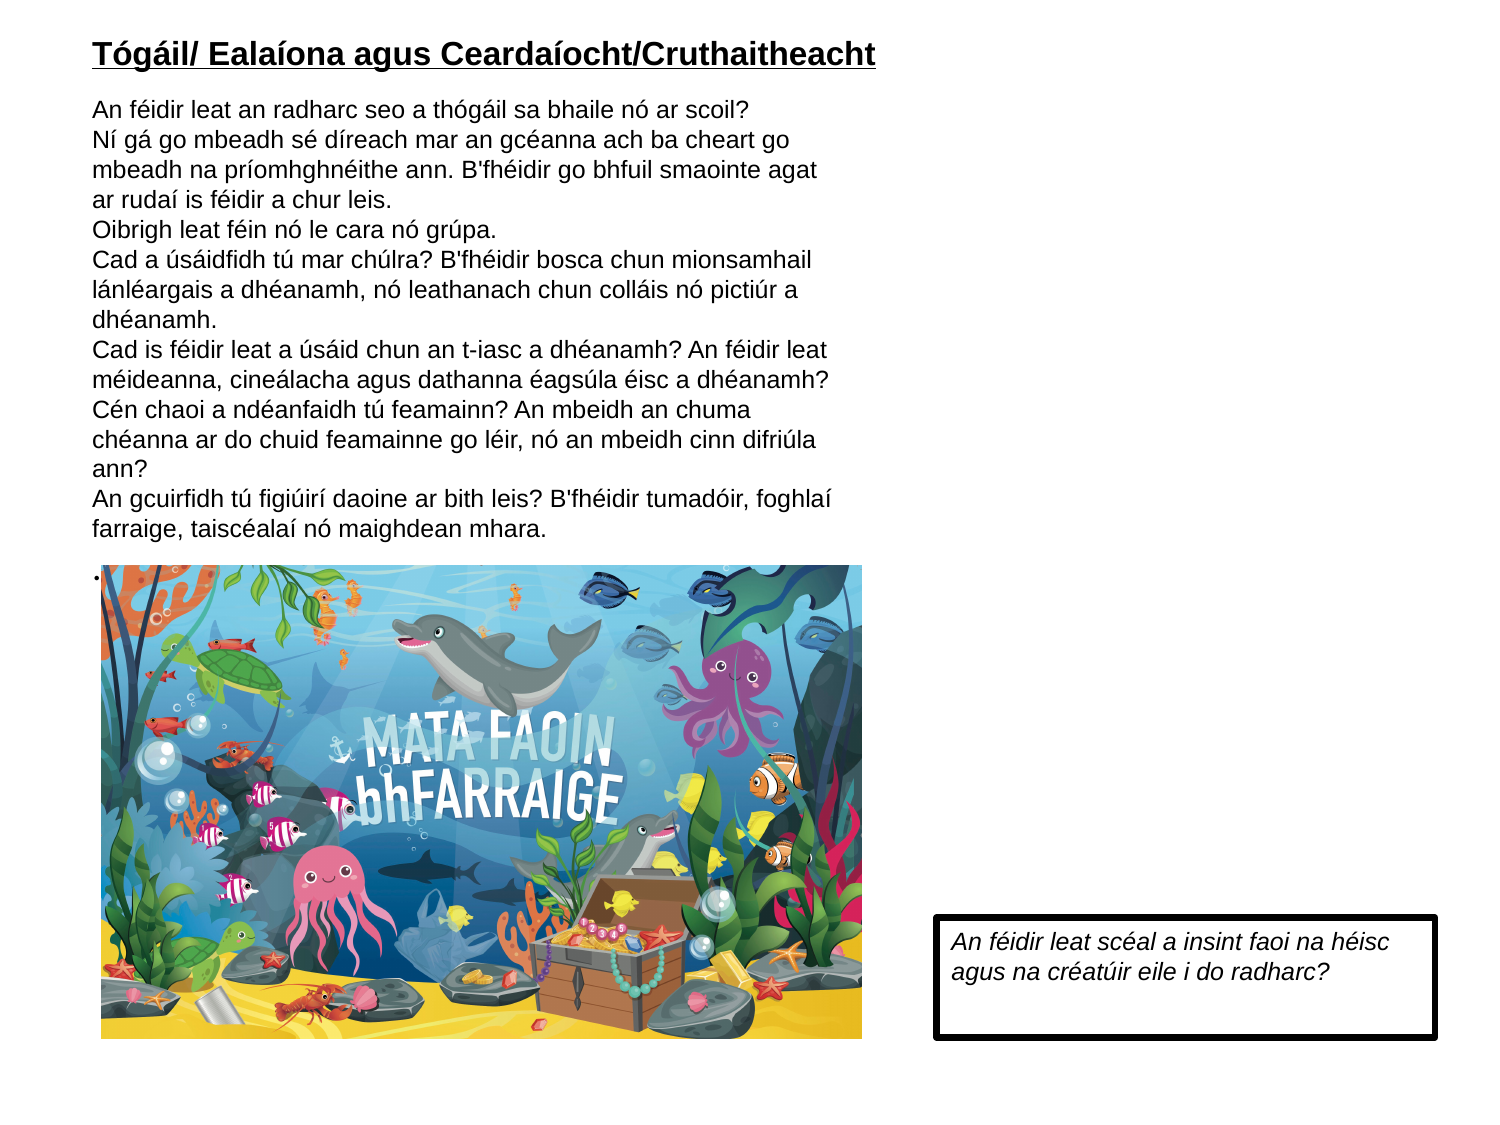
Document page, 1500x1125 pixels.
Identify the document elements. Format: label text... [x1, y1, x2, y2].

text_box An féidir leat scéal a insint faoi na héisc agus na créatúir eile i do radharc? [936, 917, 1436, 1038]
picture [101, 565, 862, 1039]
text_box An féidir leat an radharc seo a thógáil sa bhaile nó ar scoil? Ní gá go mbeadh sé díreach mar an gcéanna ach ba cheart go mbeadh na príomhghnéithe ann. B'fhéidir go bhfuil smaointe agat ar rudaí is féidir a chur leis. Oibrigh leat féin nó le cara nó grúpa. Cad a úsáidfidh tú mar chúlra? B'fhéidir bosca chun mionsamhail lánléargais a dhéanamh, nó leathanach chun colláis nó pictiúr a dhéanamh. Cad is féidir leat a úsáid chun an t-iasc a dhéanamh? An féidir leat méideanna, cineálacha agus dathanna éagsúla éisc a dhéanamh? Cén chaoi a ndéanfaidh tú feamainn? An mbeidh an chuma chéanna ar do chuid feamainne go léir, nó an mbeidh cinn difriúla ann? An gcuirfidh tú figiúirí daoine ar bith leis? B'fhéidir tumadóir, foghlaí farraige, taiscéalaí nó maighdean mhara. . [77, 86, 863, 596]
text_box Tógáil/ Ealaíona agus Ceardaíocht/Cruthaitheacht [77, 24, 1000, 115]
